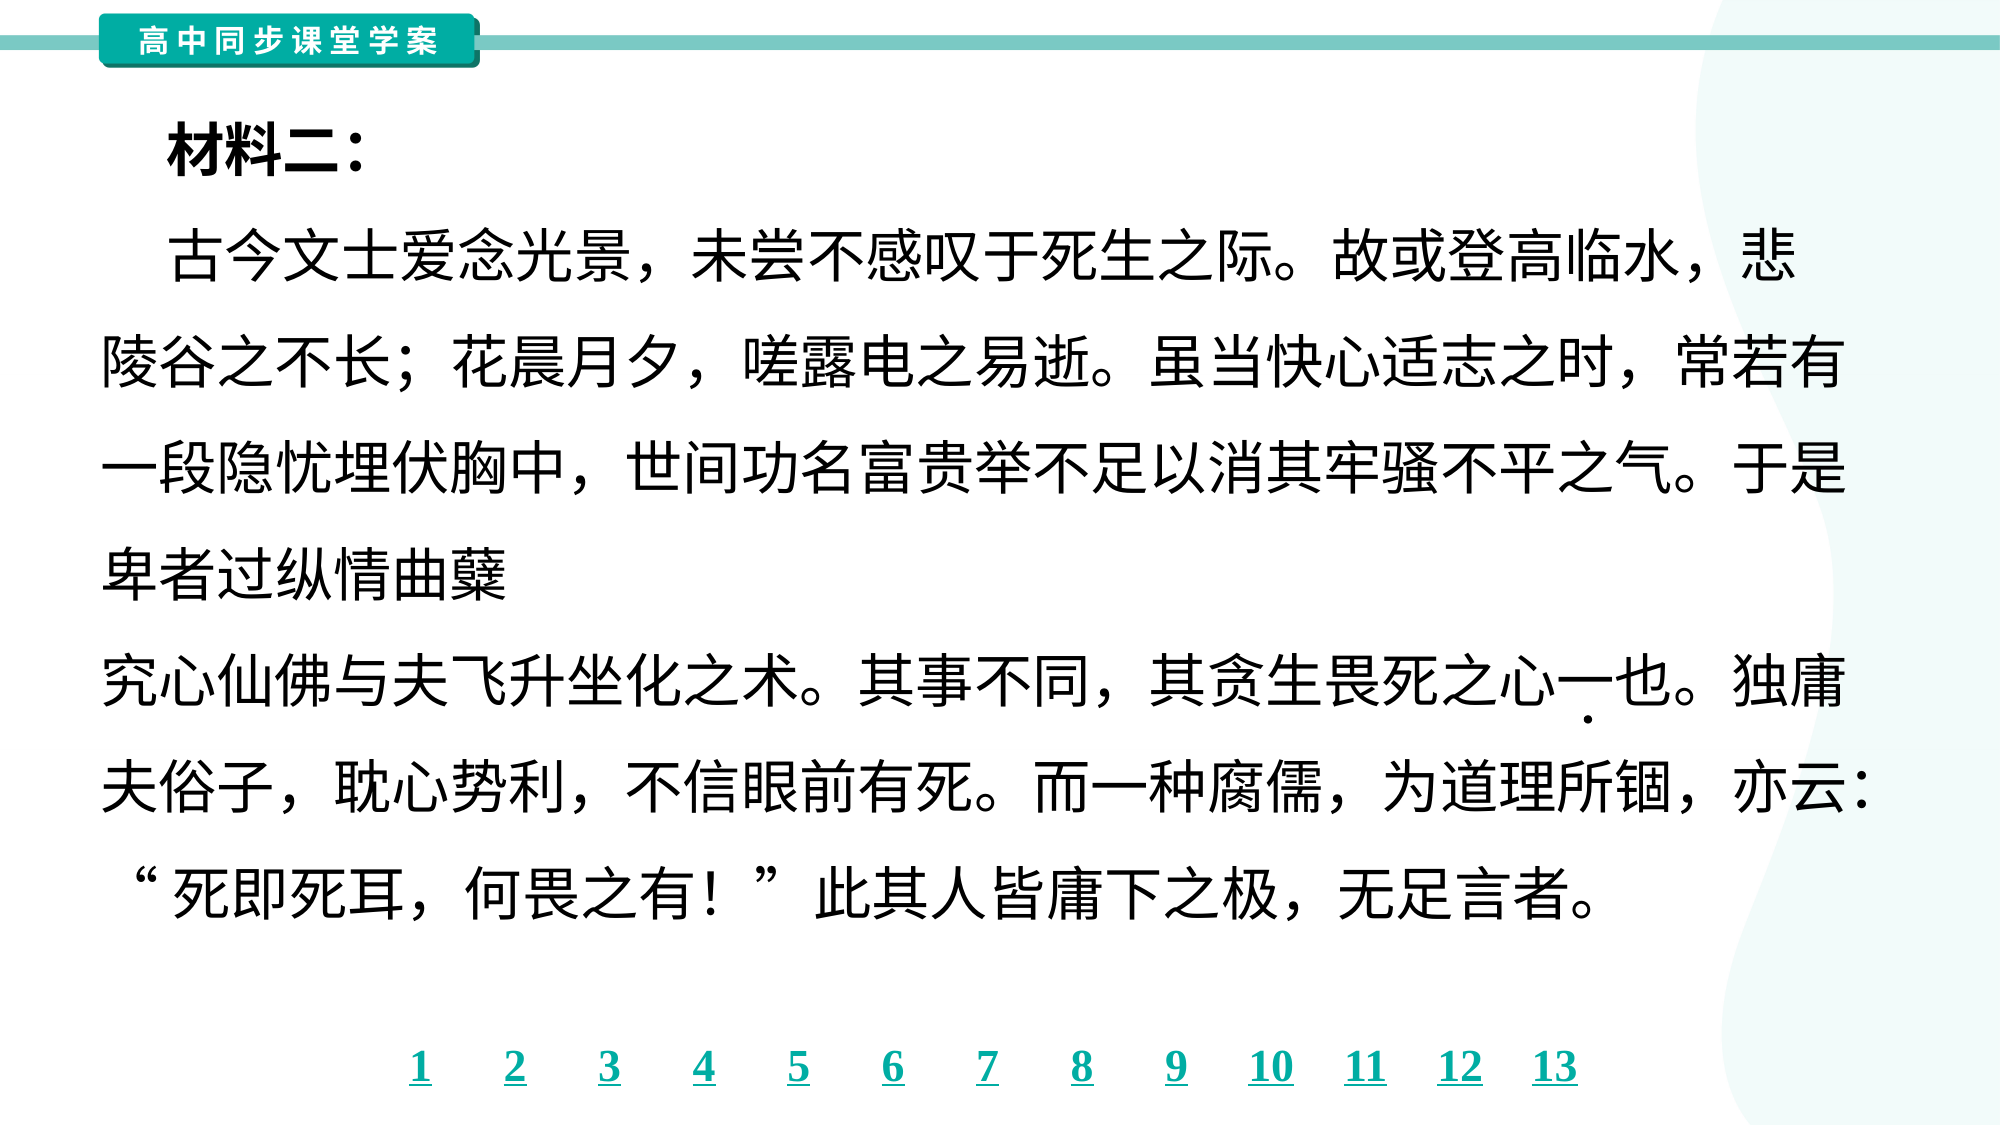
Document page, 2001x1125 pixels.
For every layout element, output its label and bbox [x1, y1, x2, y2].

text_box [1583, 715, 1593, 724]
picture [0, 0, 2000, 1125]
